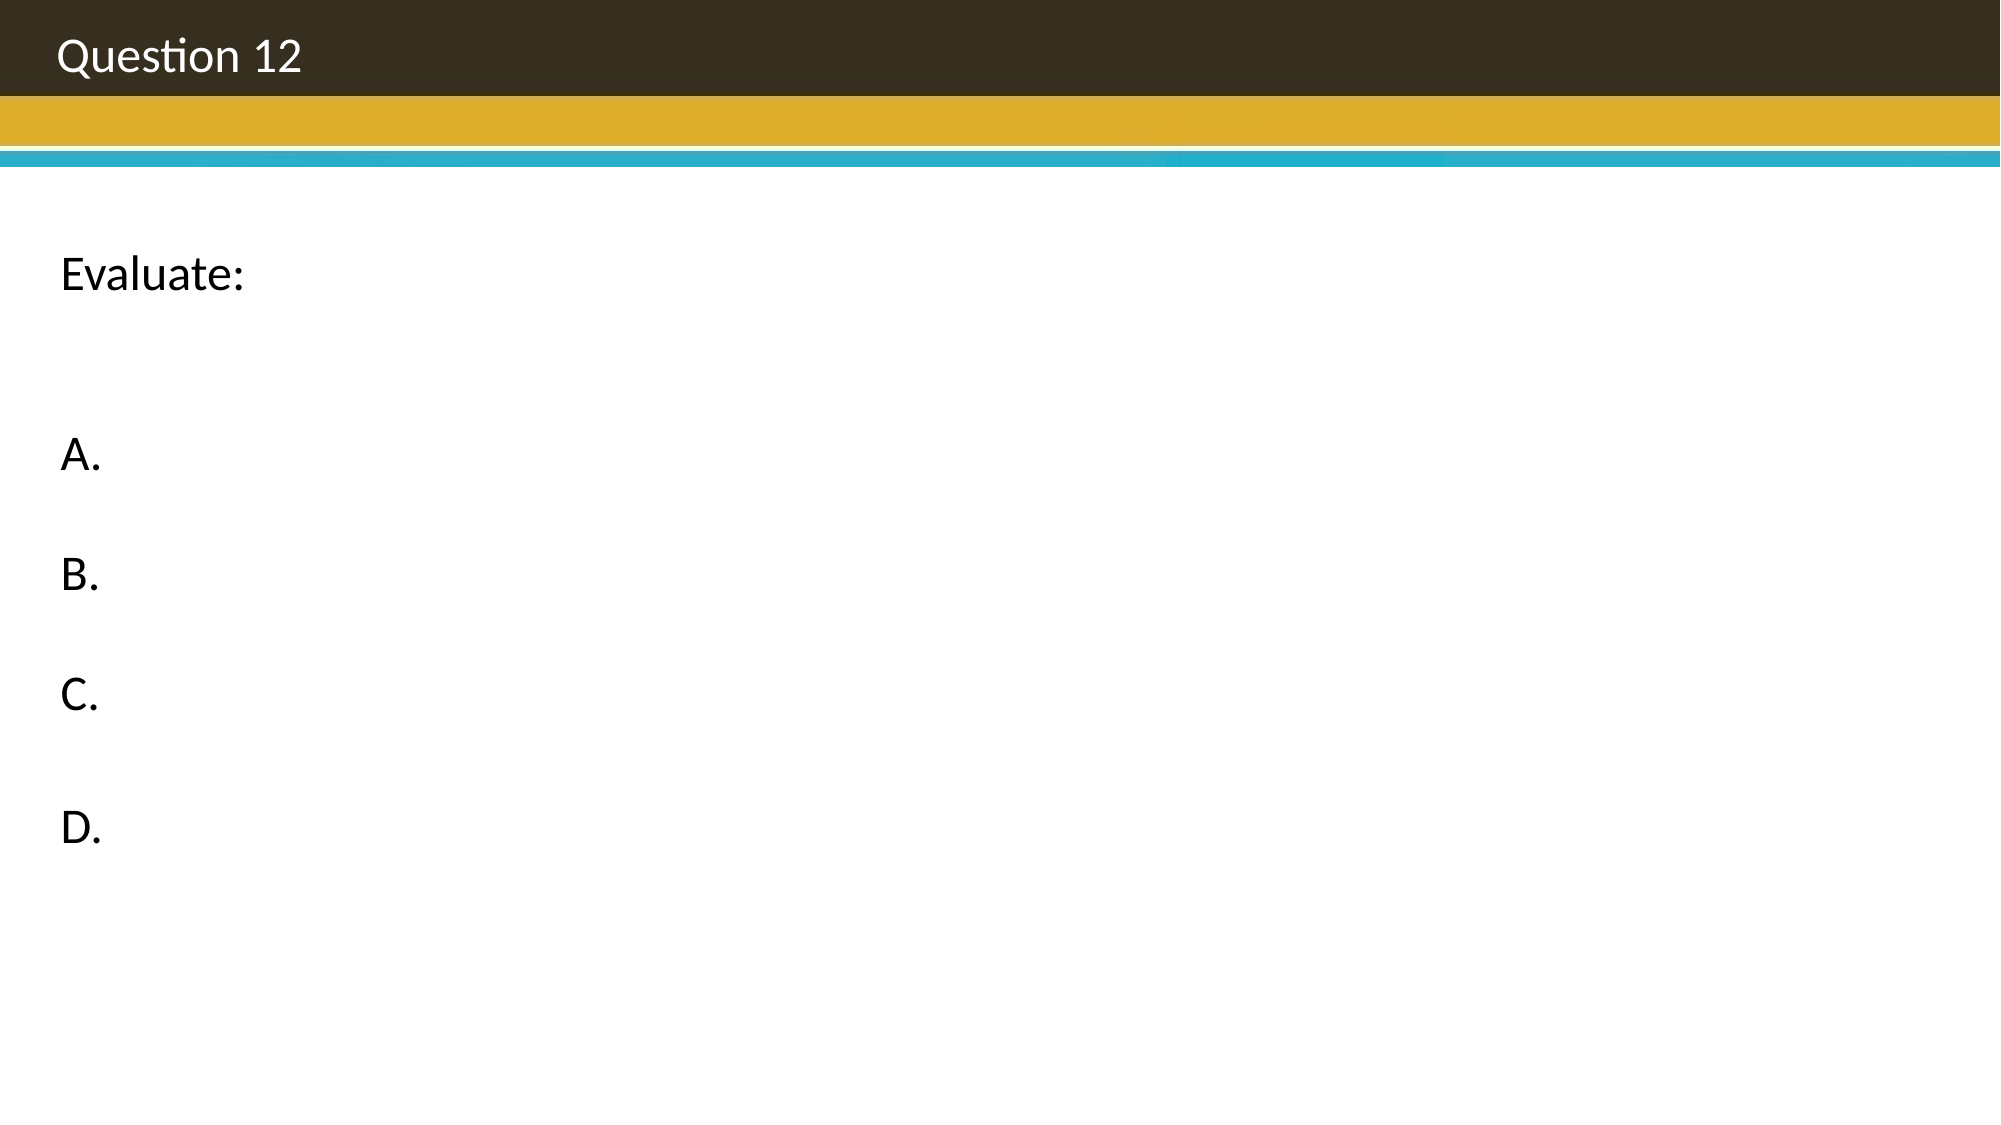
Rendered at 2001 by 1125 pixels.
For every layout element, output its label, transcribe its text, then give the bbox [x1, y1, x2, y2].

text_box Question 12 [41, 14, 318, 90]
picture [0, 0, 2000, 167]
